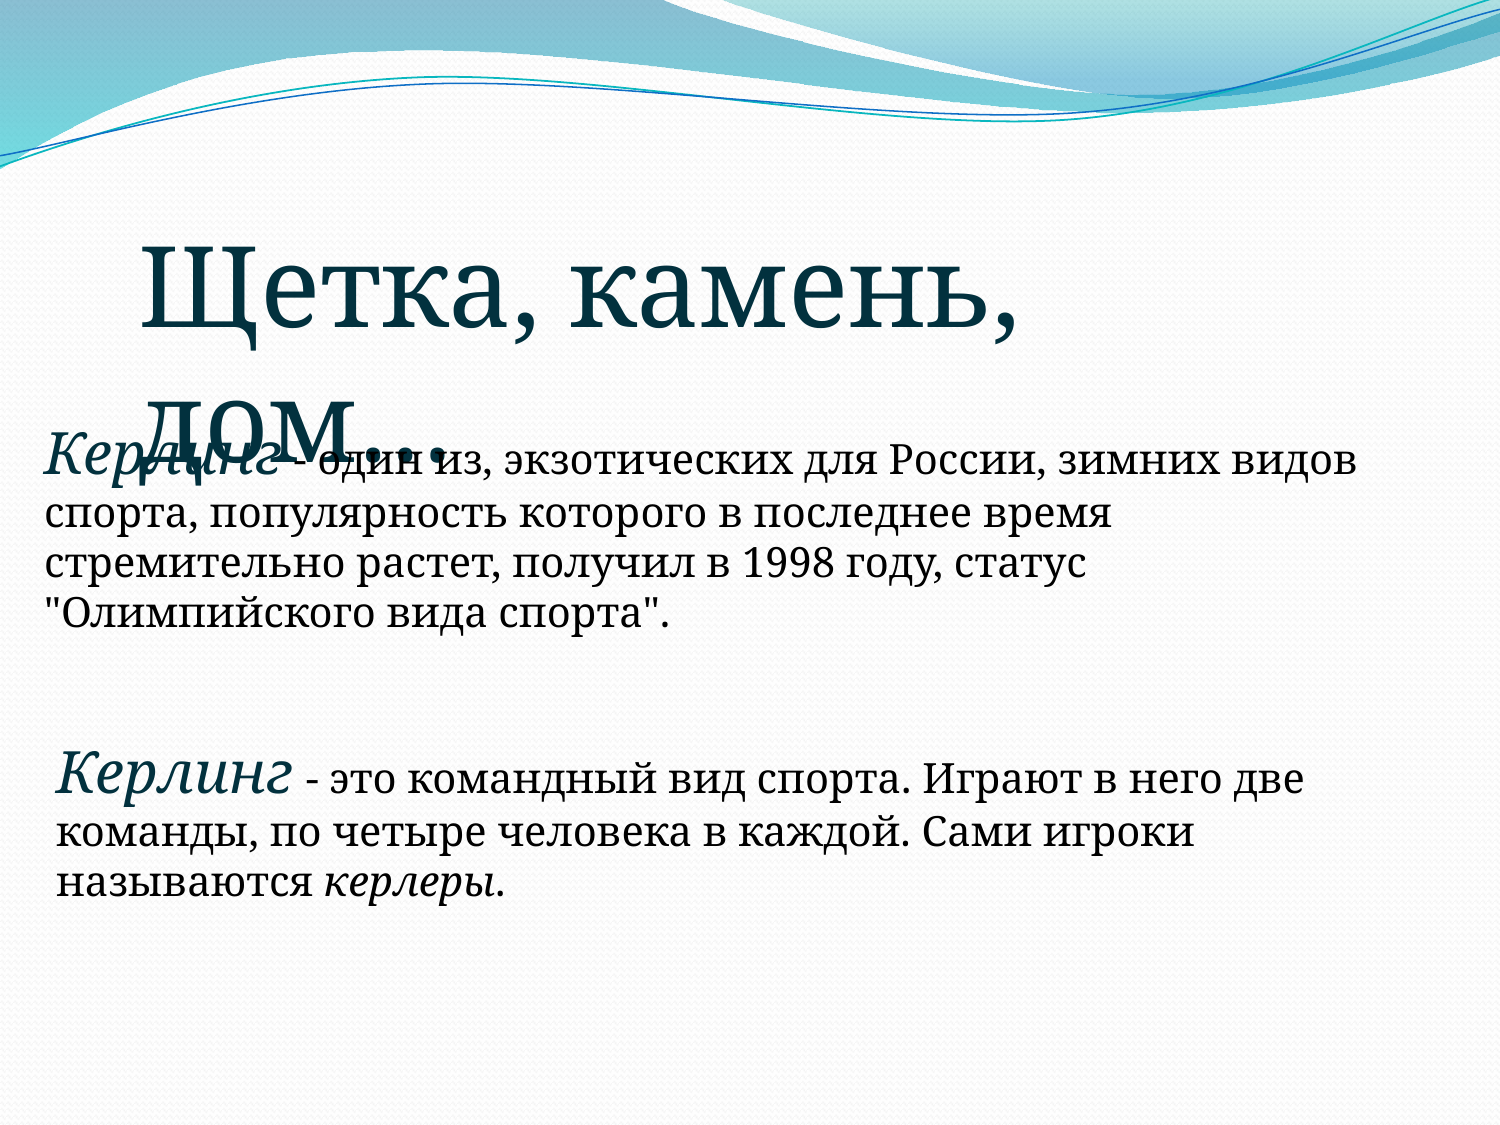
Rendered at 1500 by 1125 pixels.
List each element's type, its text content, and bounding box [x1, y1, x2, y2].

text_box Керлинг - это командный вид спорта. Играют в него две команды, по четыре человека в каждой. Сами игроки называются керлеры. [41, 727, 1436, 913]
text_box Керлинг - один из, экзотических для России, зимних видов спорта, популярность которого в последнее время стремительно растет, получил в 1998 году, статус "Олимпийского вида спорта". [29, 408, 1400, 644]
text_box Щетка, камень, дом… [123, 208, 1376, 408]
